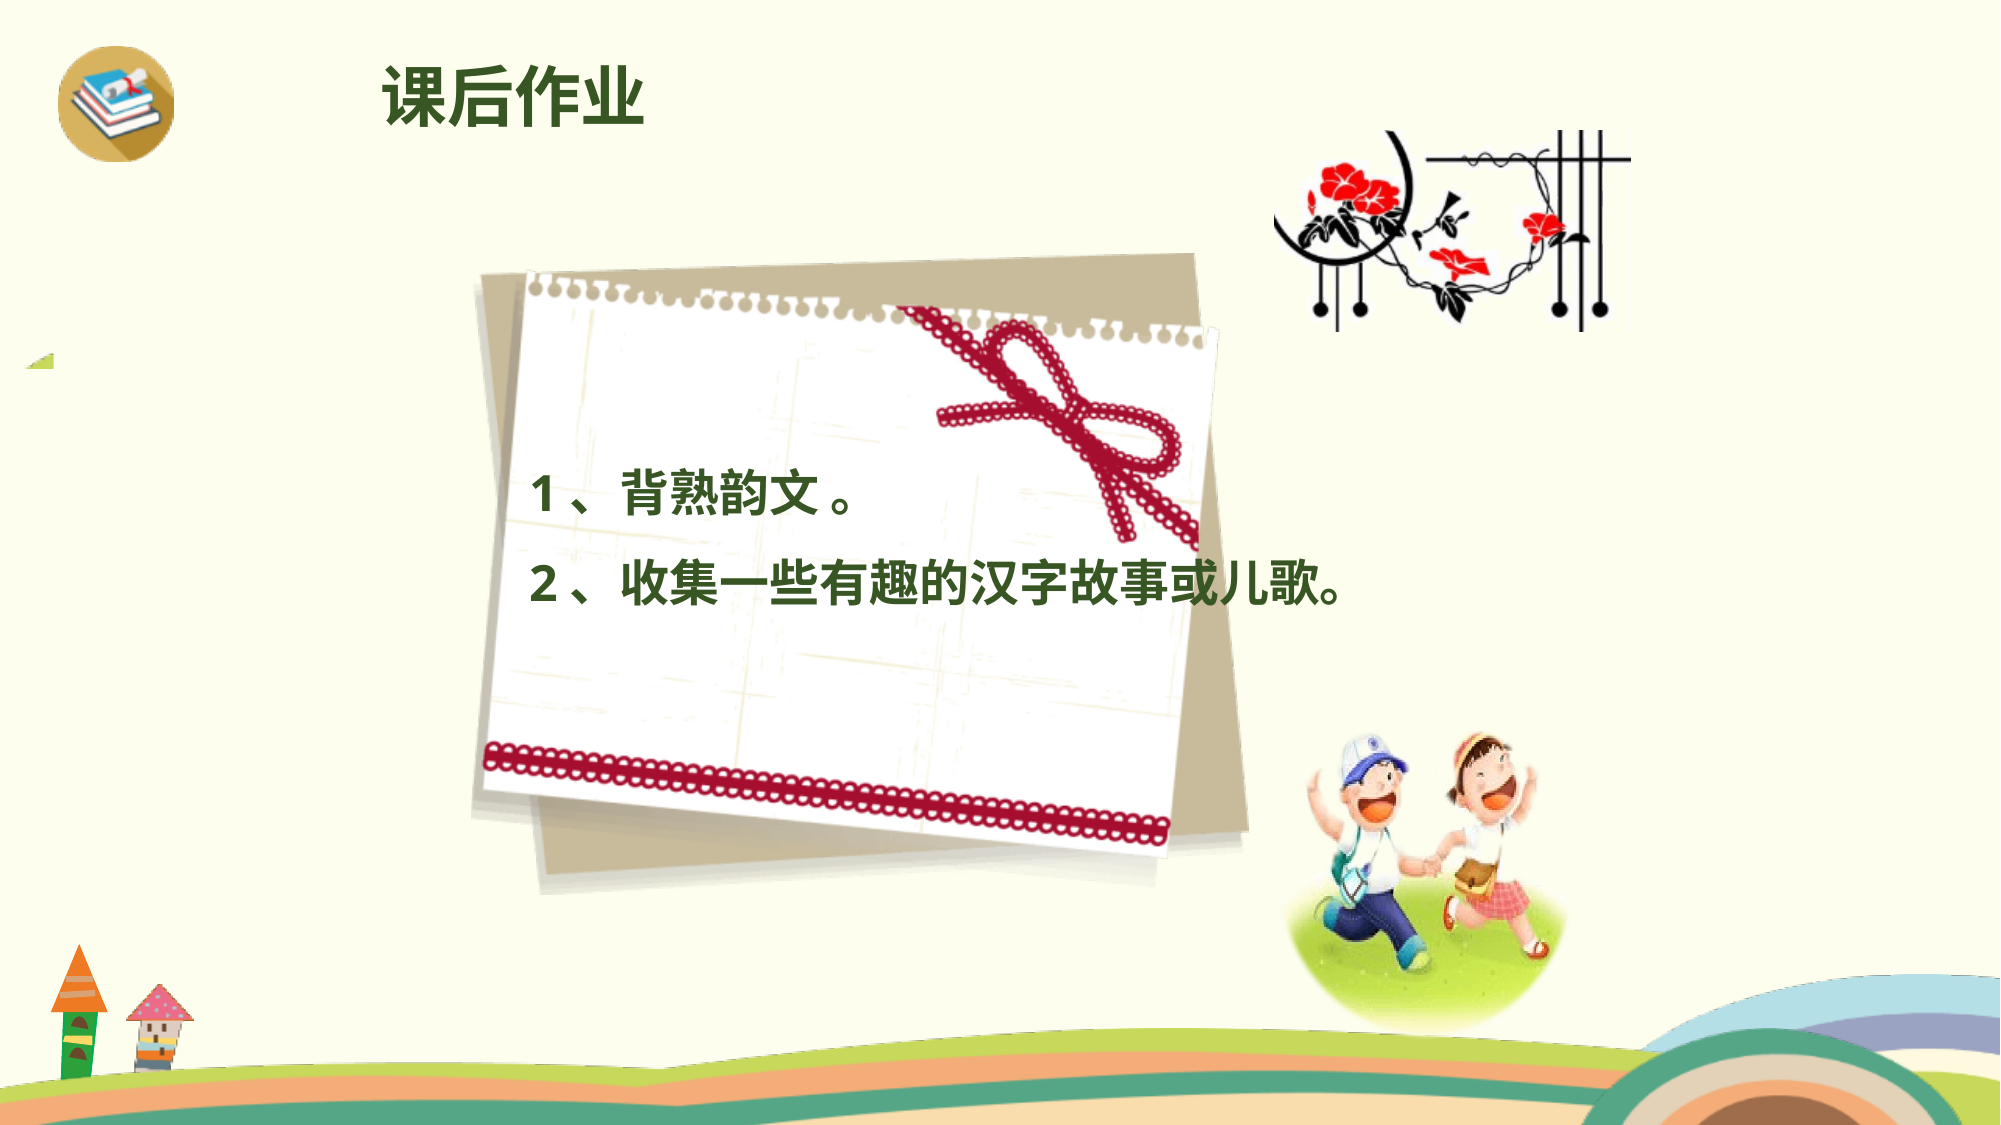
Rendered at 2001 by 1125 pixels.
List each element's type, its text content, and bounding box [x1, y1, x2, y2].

text_box 课后作业 [365, 47, 663, 143]
picture [0, 0, 2001, 1125]
text_box 1、背熟韵文 。 2、收集一些有趣的汉字故事或儿歌。 [1249, 423, 1336, 620]
